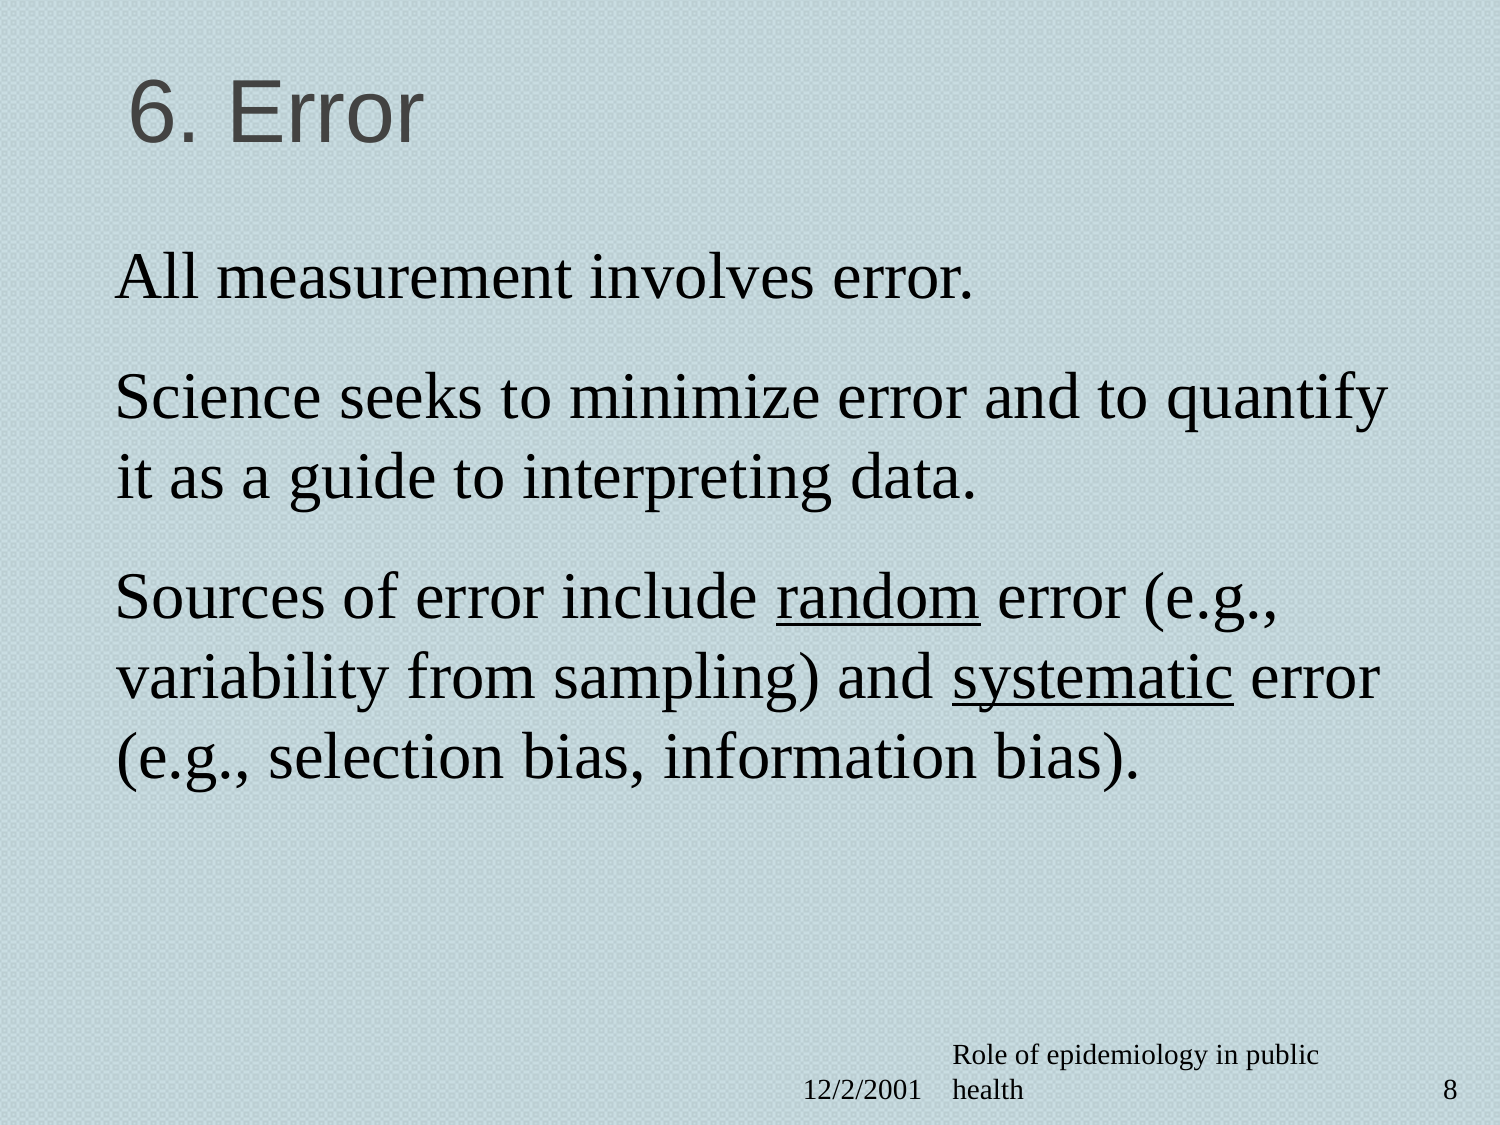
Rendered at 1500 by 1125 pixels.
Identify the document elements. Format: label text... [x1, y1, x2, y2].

list All measurement involves error. Science seeks to minimize error and to quantify it as a guide to interpreting data. Sources of error include random error (e.g., variability from sampling) and systematic error (e.g., selection bias, information bias). [99, 224, 1438, 900]
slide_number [587, 1034, 937, 1113]
footer Role of epidemiology in public health [937, 1034, 1413, 1113]
title 6. Error [112, 12, 1388, 200]
slide_number 8 [1413, 1034, 1488, 1113]
